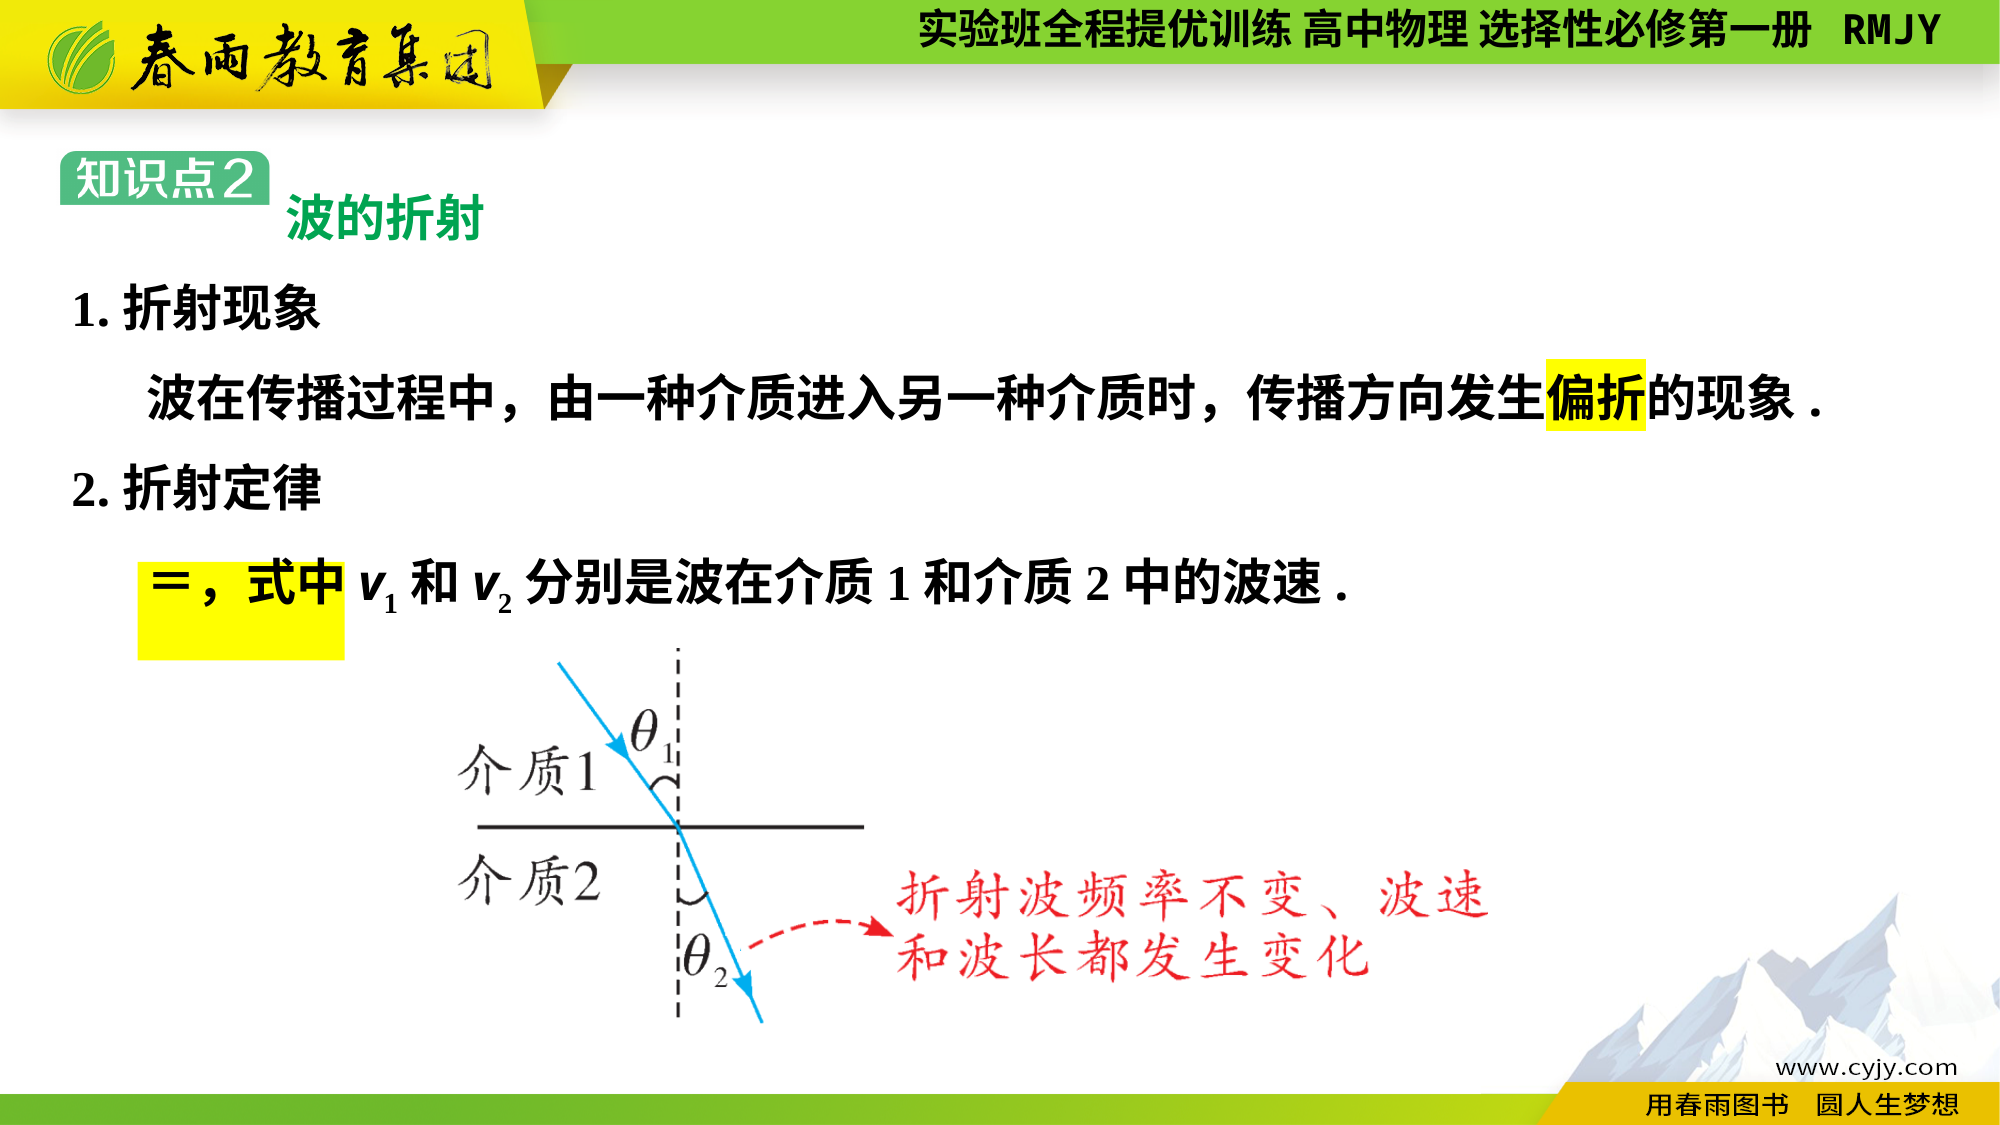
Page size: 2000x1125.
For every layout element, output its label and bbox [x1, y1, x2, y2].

text_box [137, 561, 345, 661]
picture [0, 0, 2000, 1125]
